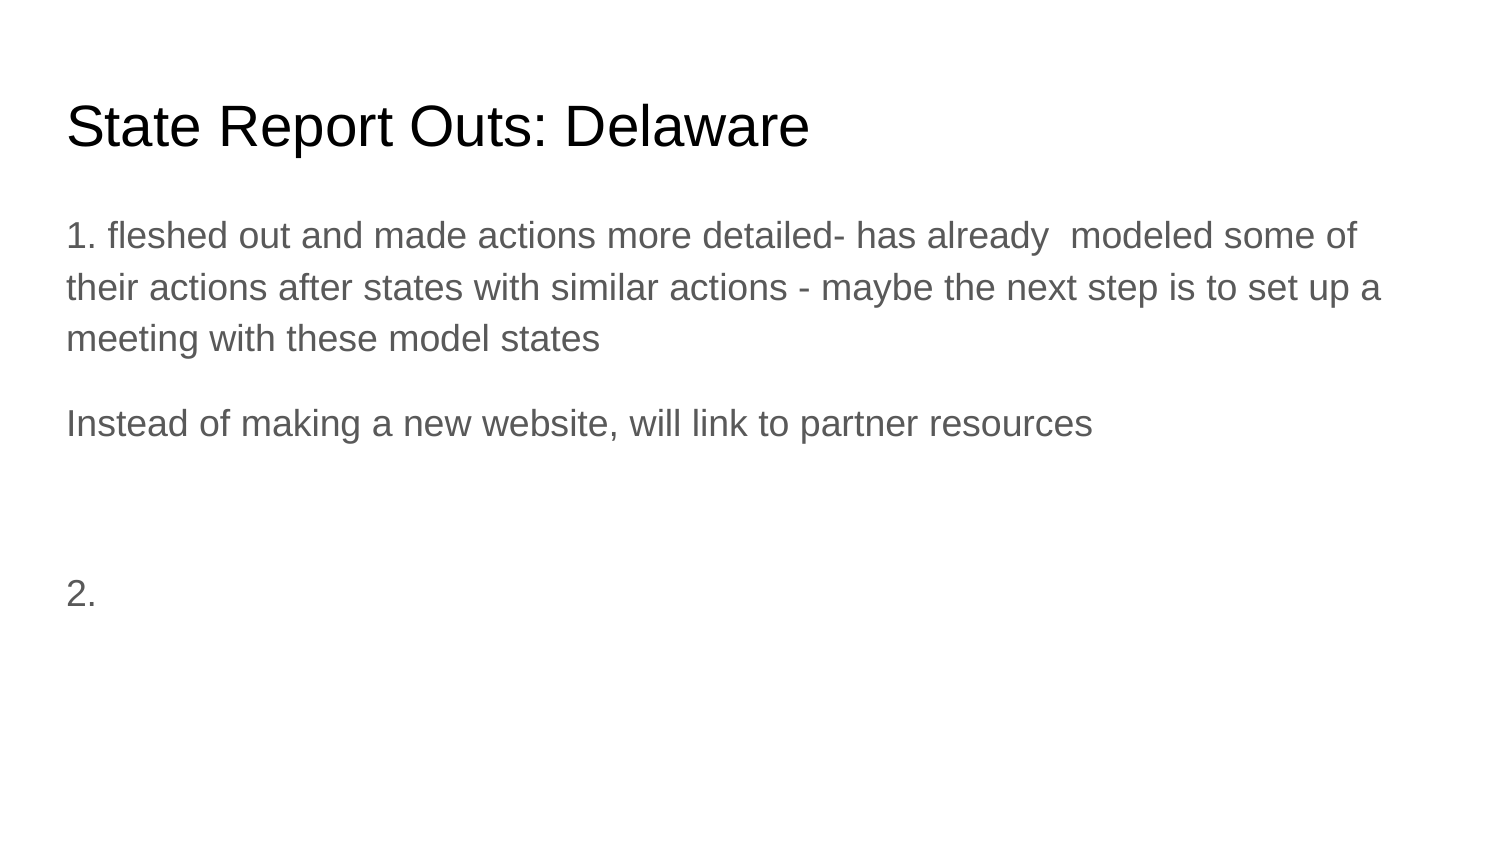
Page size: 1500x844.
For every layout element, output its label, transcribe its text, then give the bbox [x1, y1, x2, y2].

title State Report Outs: Delaware [51, 72, 1449, 167]
list 1. fleshed out and made actions more detailed- has already modeled some of their actions after states with similar actions - maybe the next step is to set up a meeting with these model states Instead of making a new website, will link to partner resources 2. [51, 189, 1449, 750]
